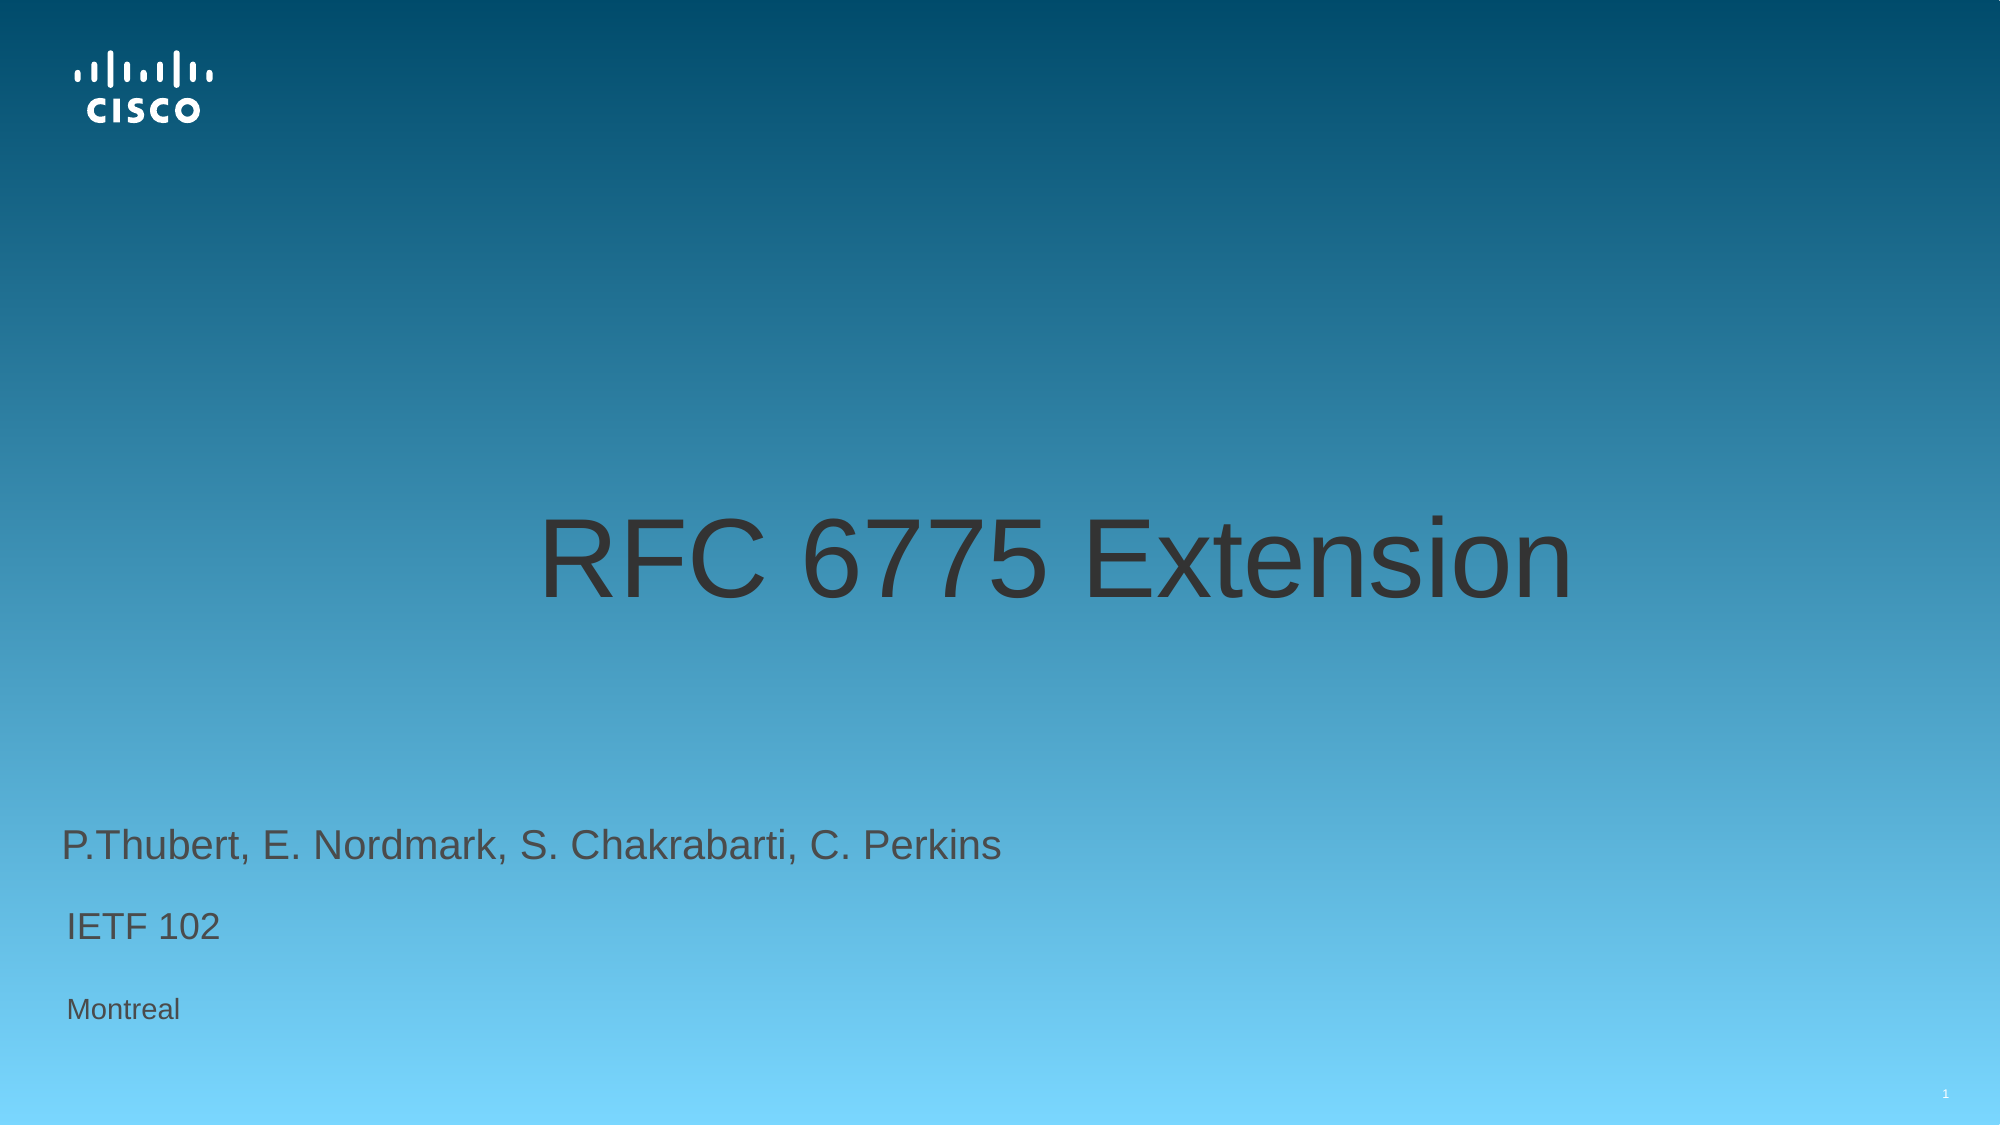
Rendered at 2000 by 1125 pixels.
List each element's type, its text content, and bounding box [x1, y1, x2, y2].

text_box Montreal [51, 985, 1826, 1049]
subtitle P.Thubert, E. Nordmark, S. Chakrabarti, C. Perkins [46, 807, 1574, 877]
title RFC 6775 Extension [234, 264, 1880, 678]
text_box IETF 102 [51, 897, 348, 961]
